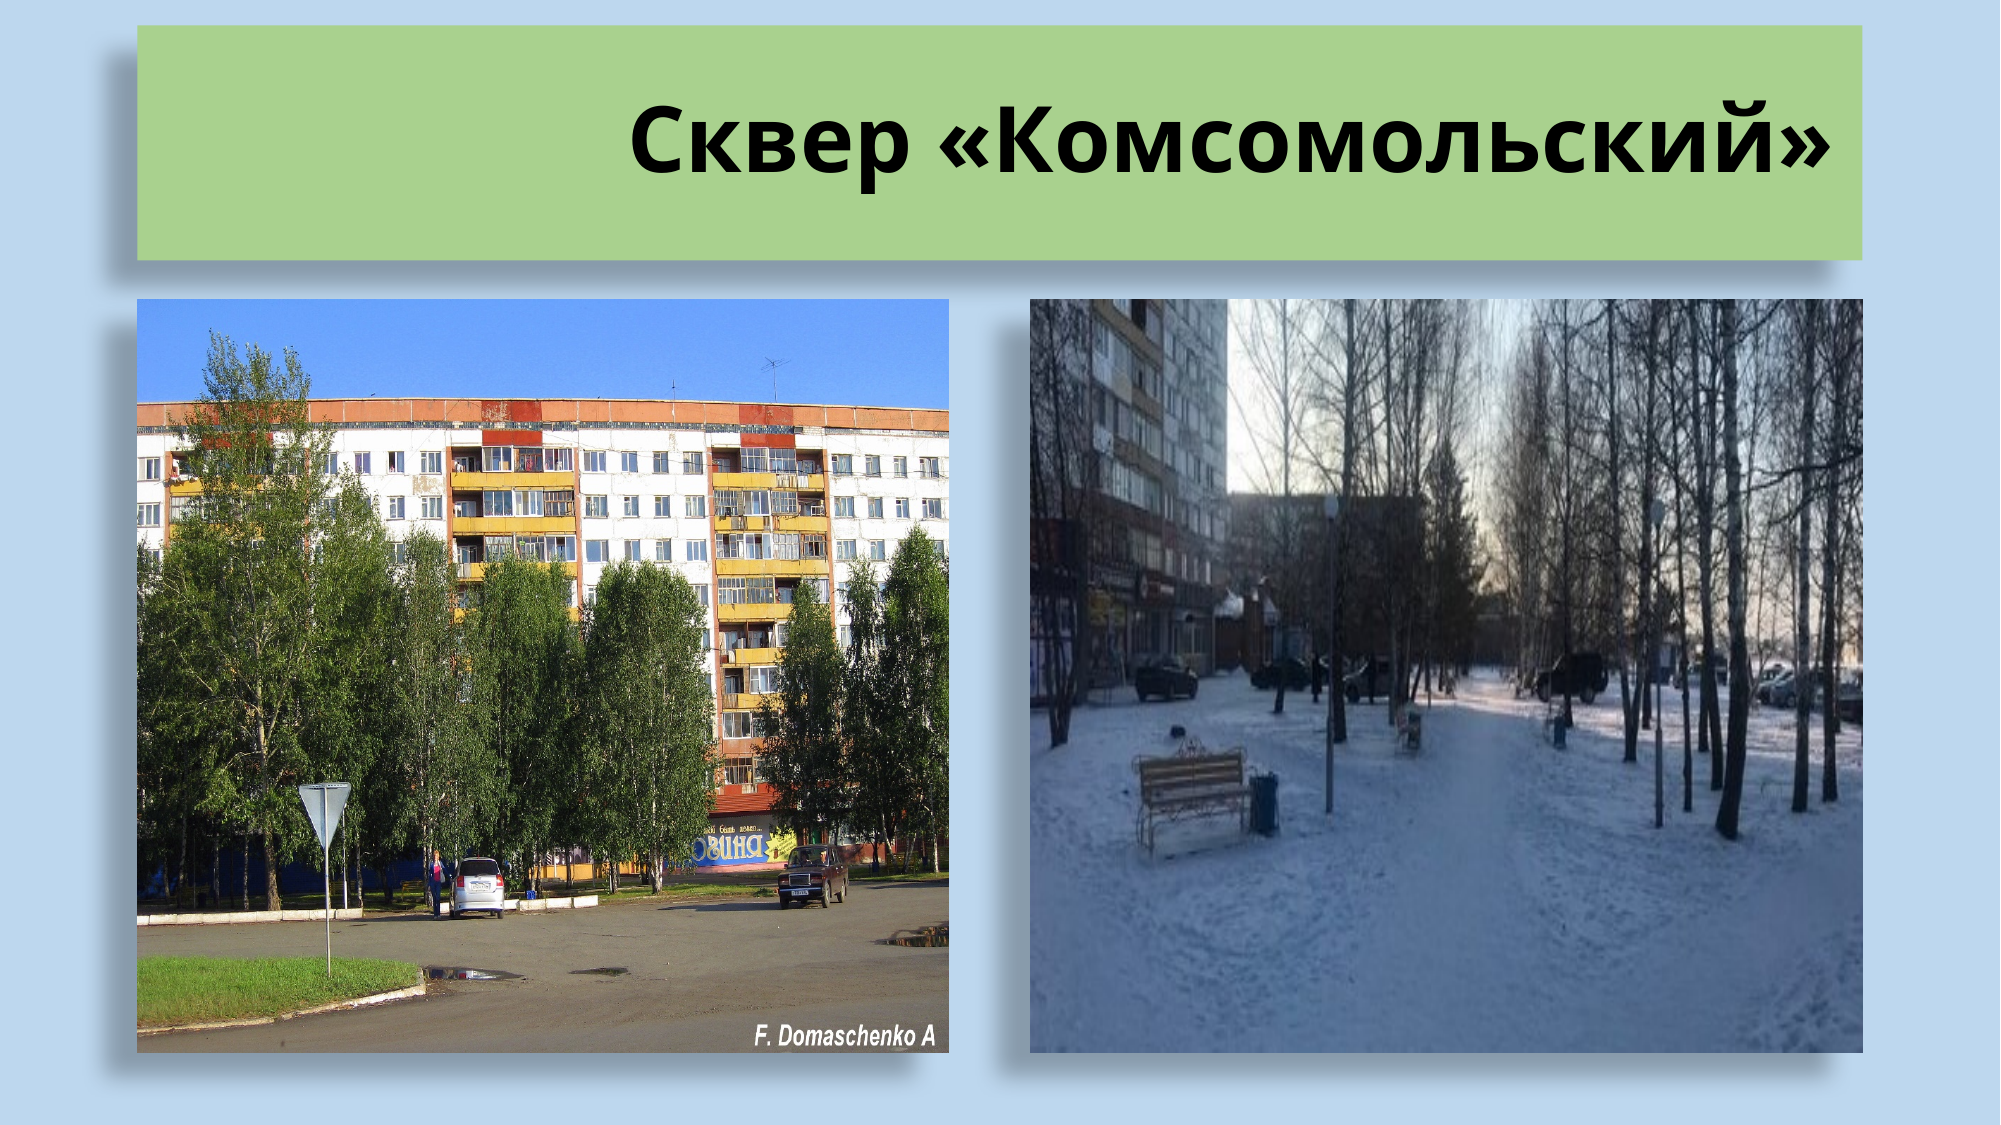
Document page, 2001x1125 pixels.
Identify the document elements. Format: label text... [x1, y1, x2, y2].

title Сквер «Комсомольский» [137, 25, 1863, 261]
picture [1030, 299, 1863, 1053]
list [137, 299, 948, 1053]
